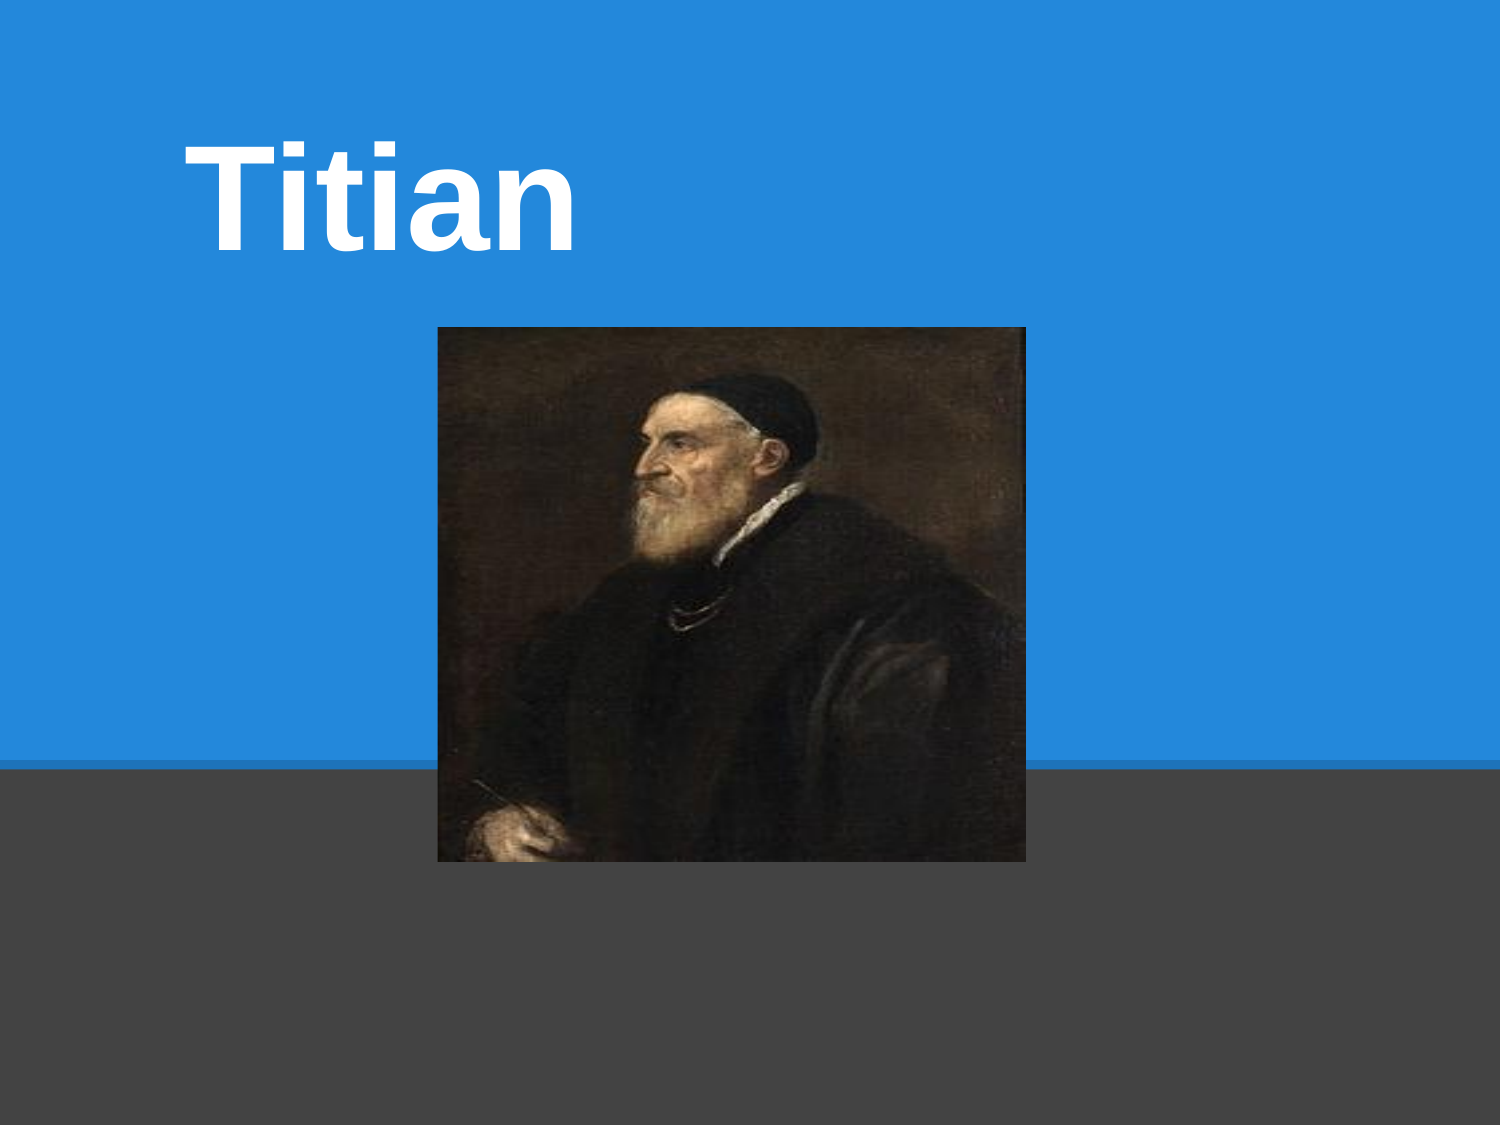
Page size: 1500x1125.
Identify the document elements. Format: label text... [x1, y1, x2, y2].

title Titian [94, 78, 1370, 296]
text_box [437, 327, 1026, 863]
